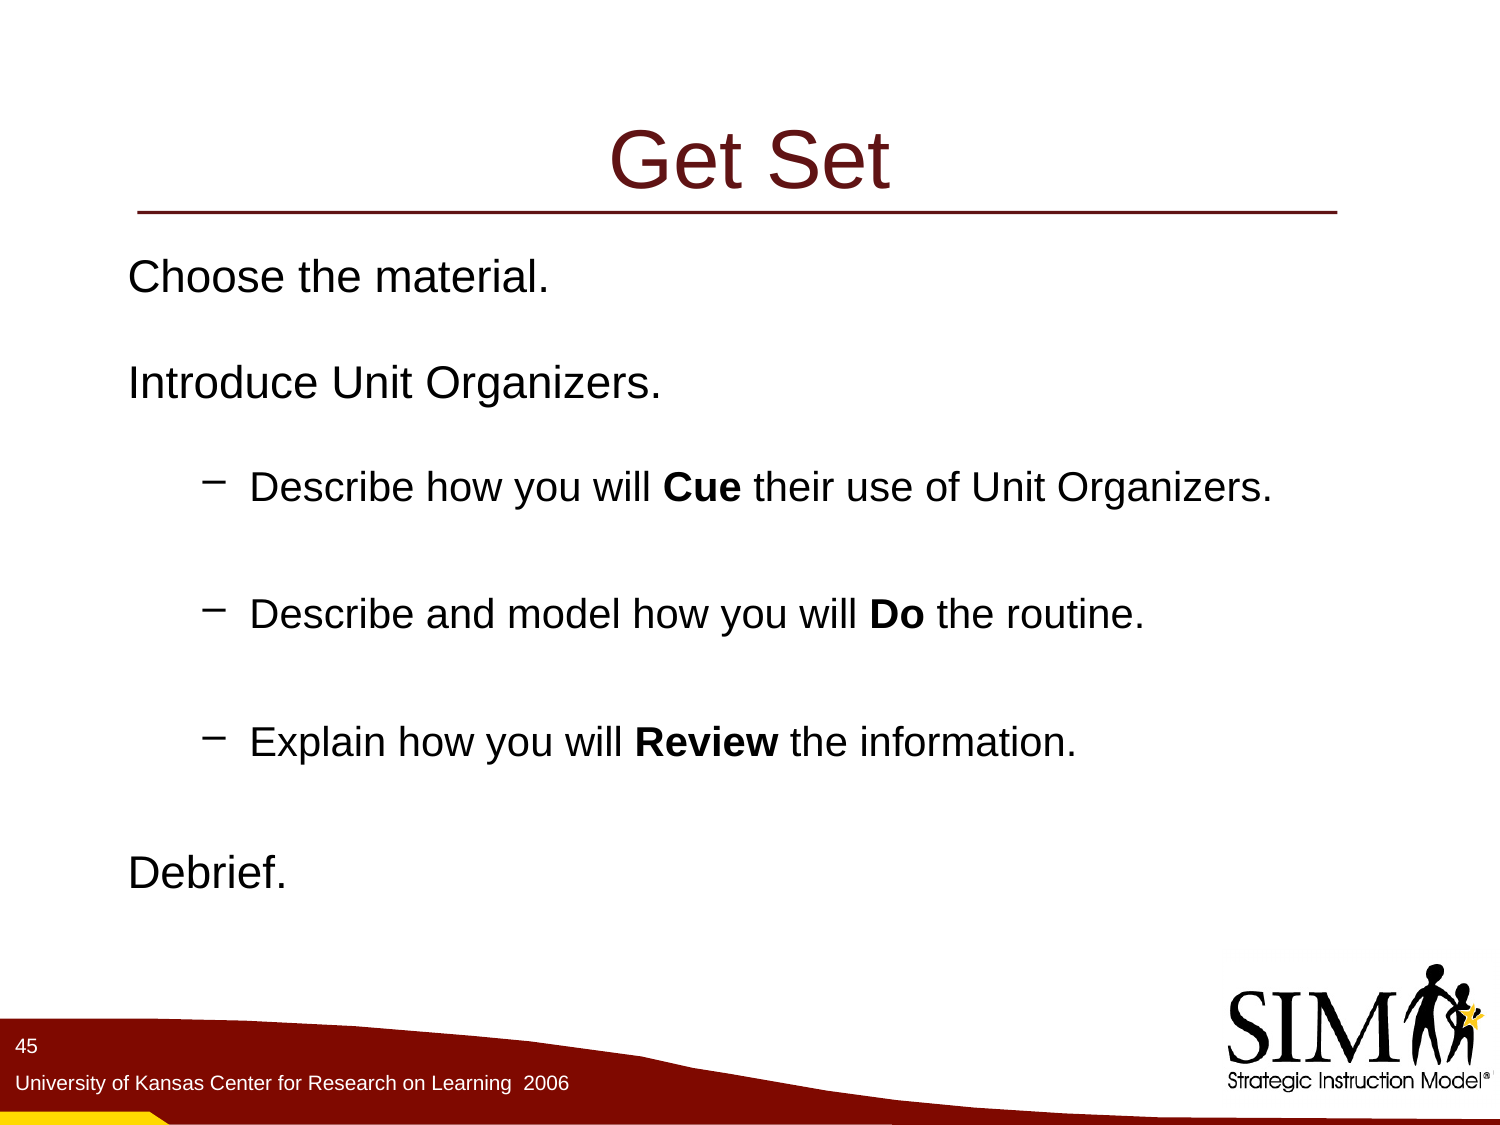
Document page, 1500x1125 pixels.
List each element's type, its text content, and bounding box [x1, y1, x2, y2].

slide_number 45 [0, 1024, 313, 1062]
footer University of Kansas Center for Research on Learning 2006 [0, 1062, 626, 1101]
list Choose the material. Introduce Unit Organizers. Describe how you will Cue their use of Unit Organizers. Describe and model how you will Do the routine. Explain how you will Review the information. Debrief. [112, 249, 1388, 901]
picture [1222, 949, 1500, 1108]
title Get Set [112, 74, 1388, 213]
